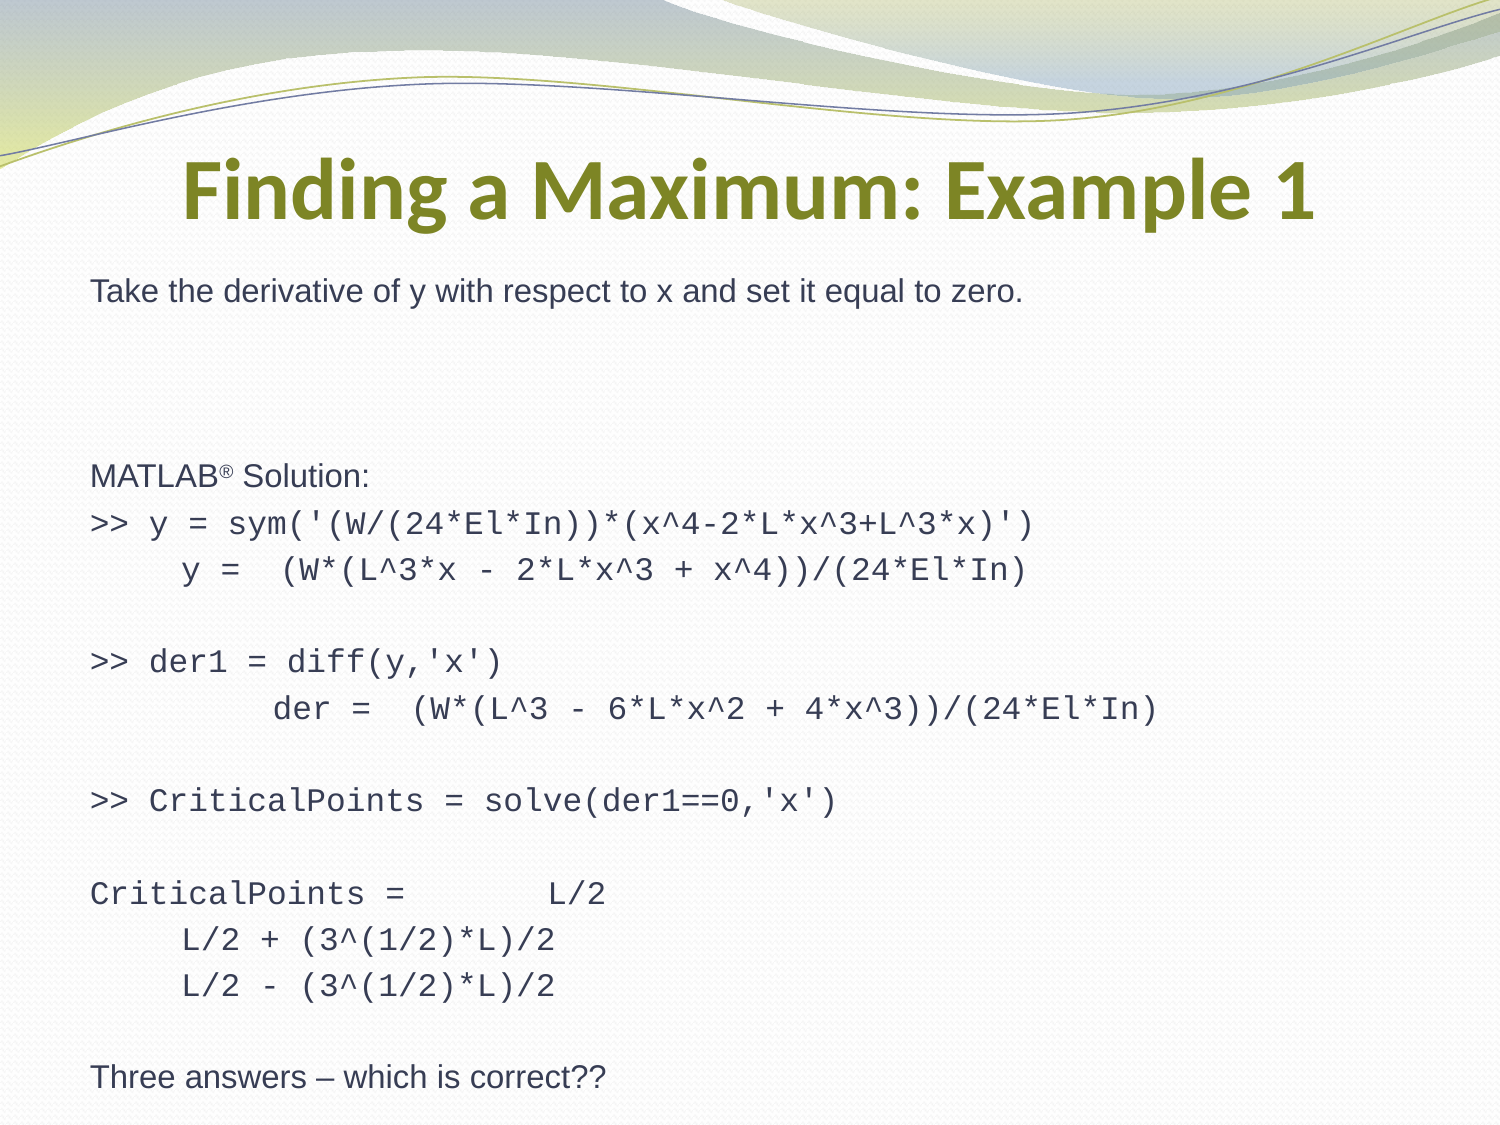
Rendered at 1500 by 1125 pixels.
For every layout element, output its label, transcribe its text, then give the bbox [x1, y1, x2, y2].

title Finding a Maximum: Example 1 [75, 50, 1425, 238]
